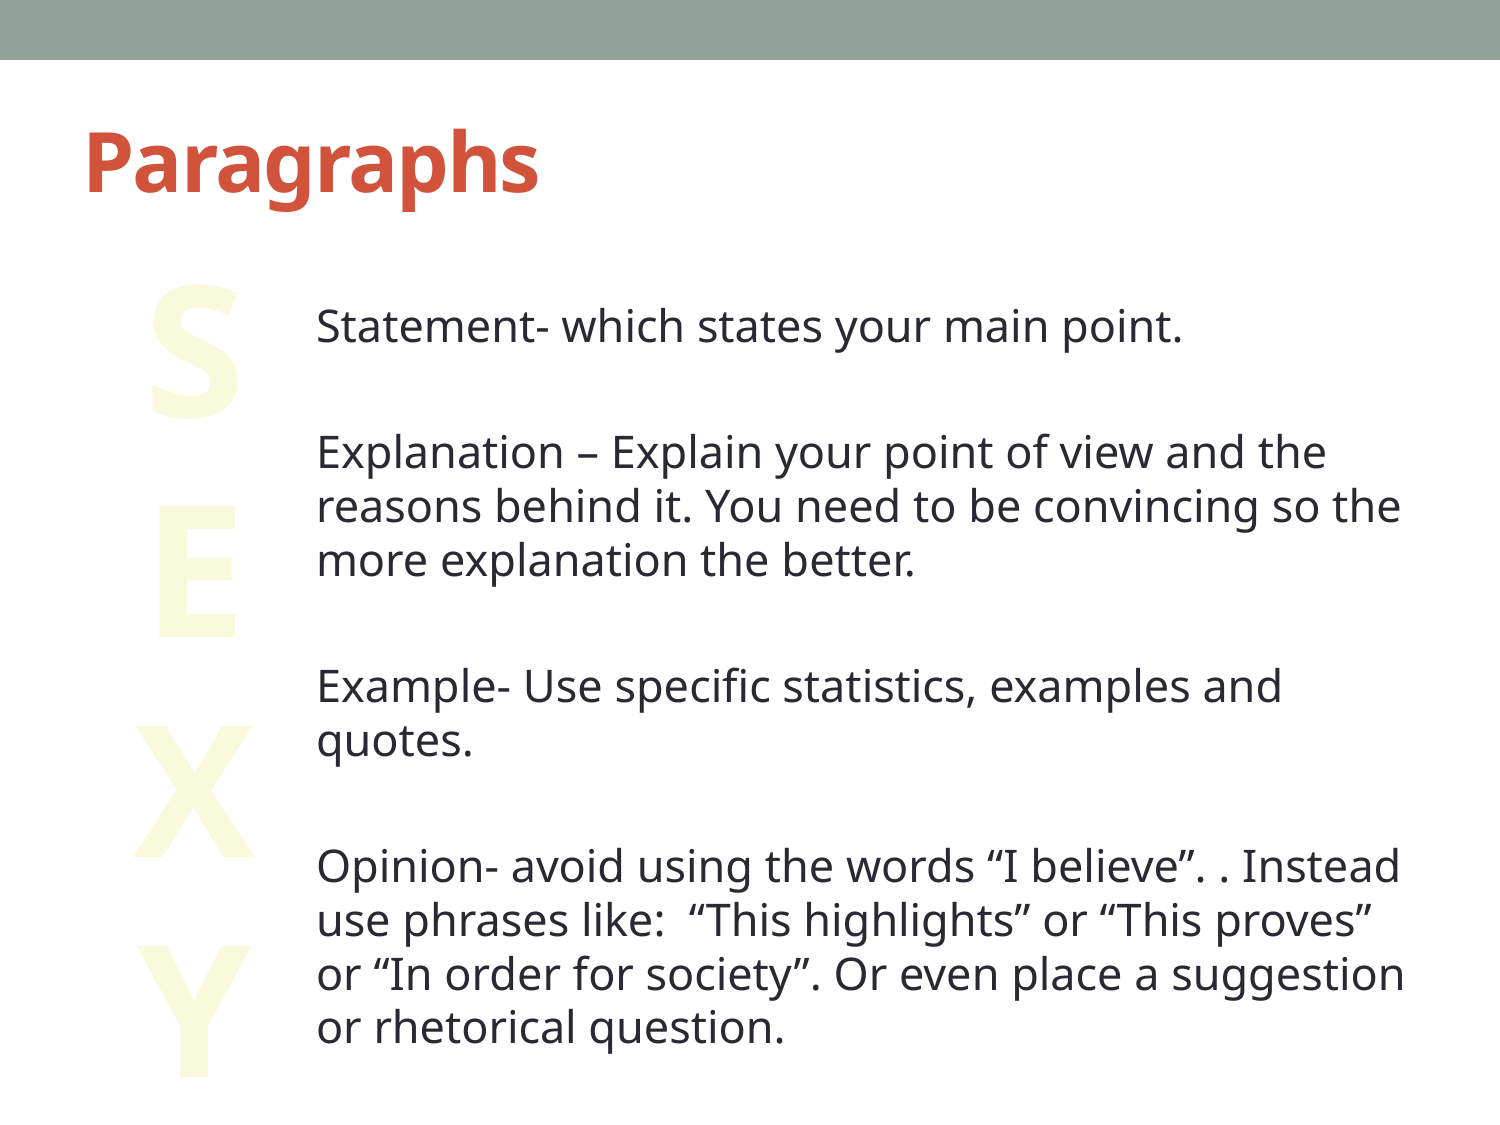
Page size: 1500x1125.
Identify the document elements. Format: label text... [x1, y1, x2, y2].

text_box S E X Y [64, 226, 325, 1122]
title Paragraphs [67, 78, 1418, 227]
list Statement- which states your main point. Explanation – Explain your point of view and the reasons behind it. You need to be convincing so the more explanation the better. Example- Use specific statistics, examples and quotes. Opinion- avoid using the words “I believe”. . Instead use phrases like: “This highlights” or “This proves” or “In order for society”. Or even place a suggestion or rhetorical question. [325, 227, 1425, 1063]
